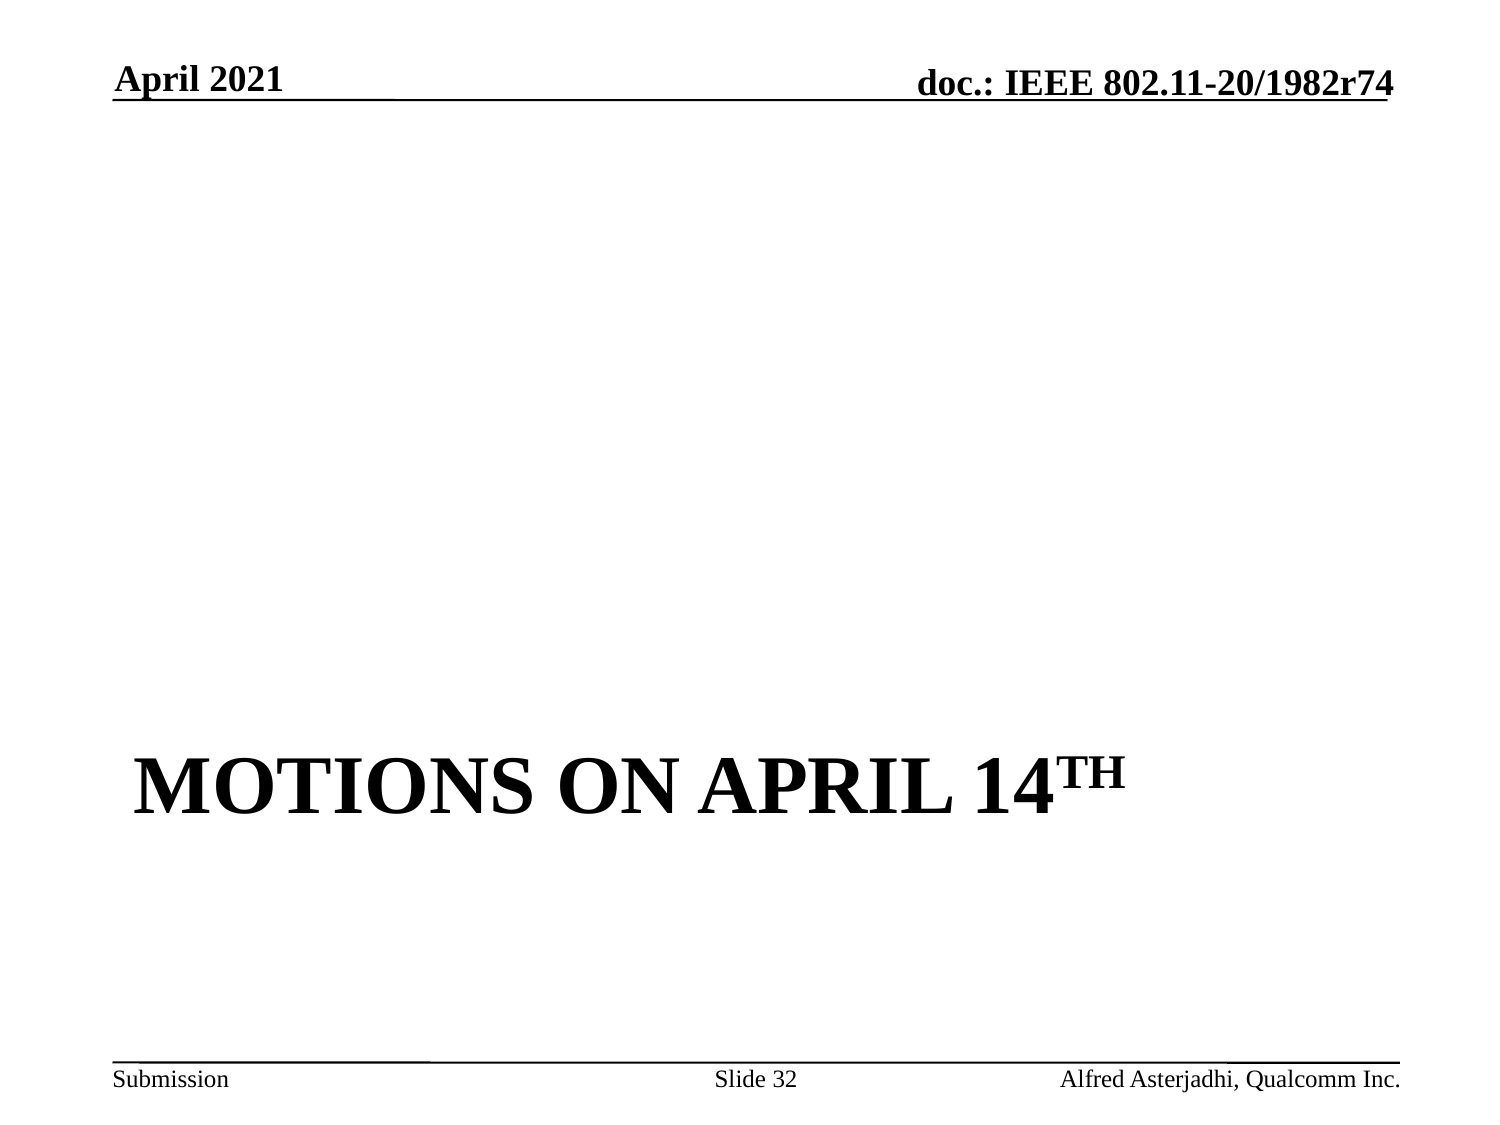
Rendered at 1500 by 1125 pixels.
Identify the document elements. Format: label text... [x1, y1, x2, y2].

footer Alfred Asterjadhi, Qualcomm Inc. [878, 1061, 1402, 1093]
slide_number Slide 32 [712, 1061, 800, 1123]
title Motions on April 14th [118, 722, 1394, 947]
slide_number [114, 54, 423, 100]
